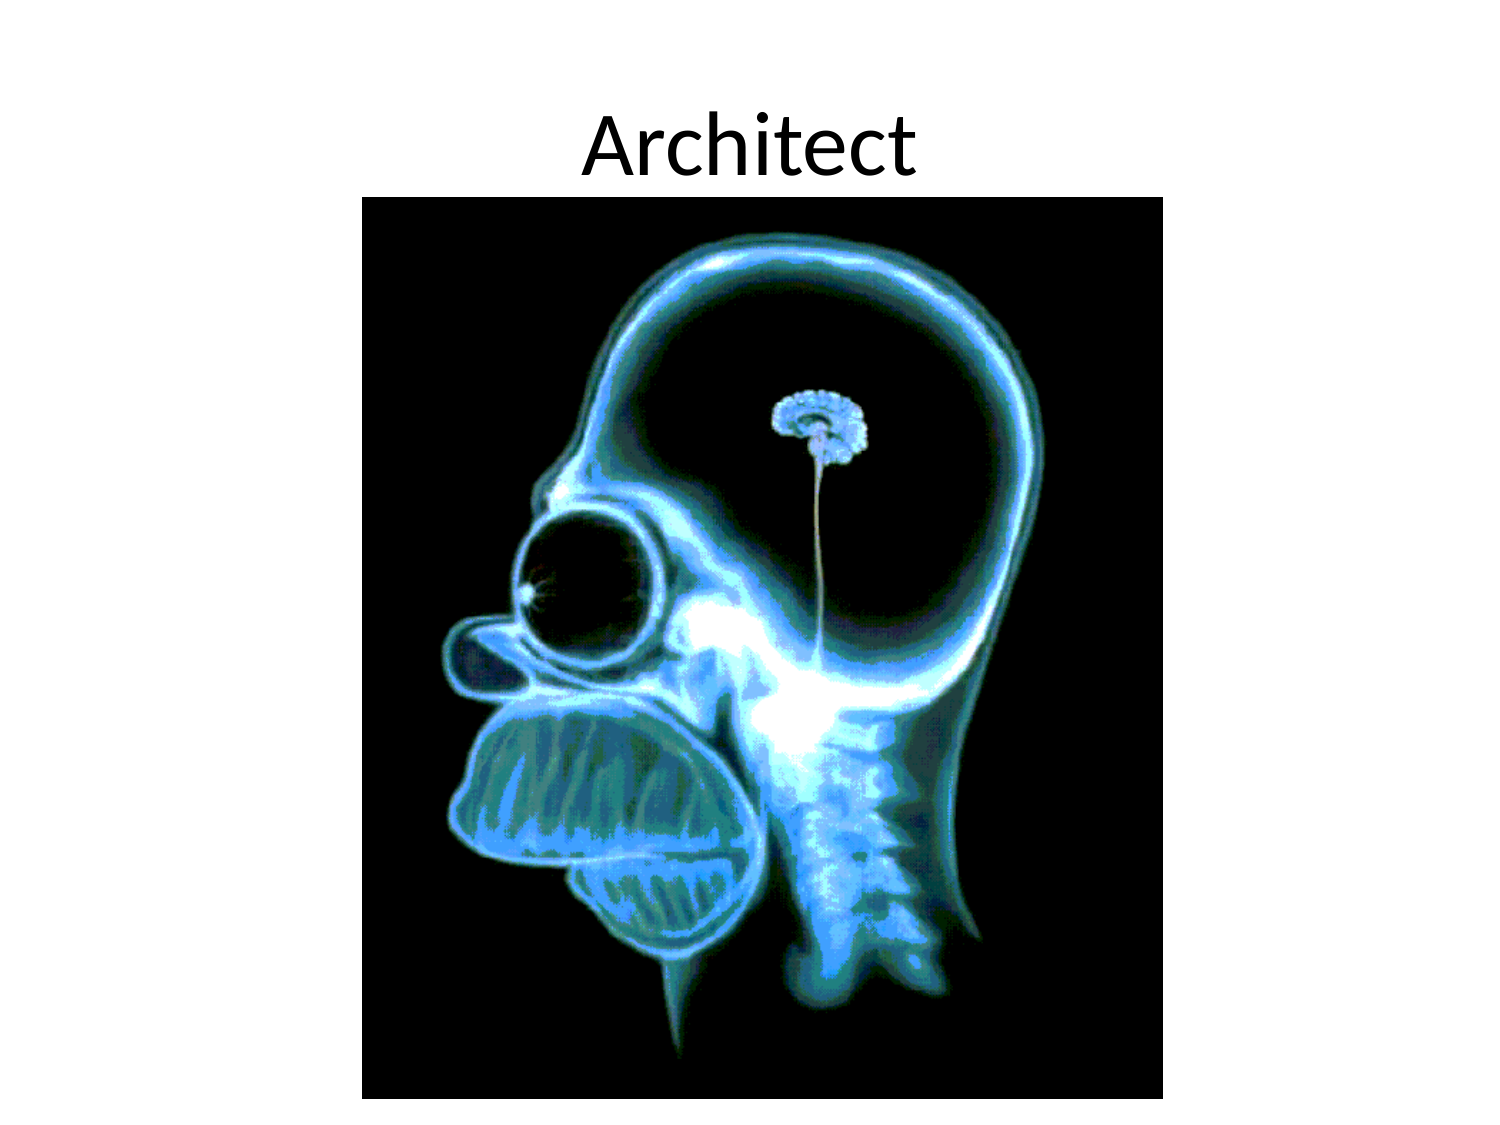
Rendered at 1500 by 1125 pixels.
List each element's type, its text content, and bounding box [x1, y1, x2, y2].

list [362, 196, 1163, 1099]
title Architect [75, 45, 1425, 233]
